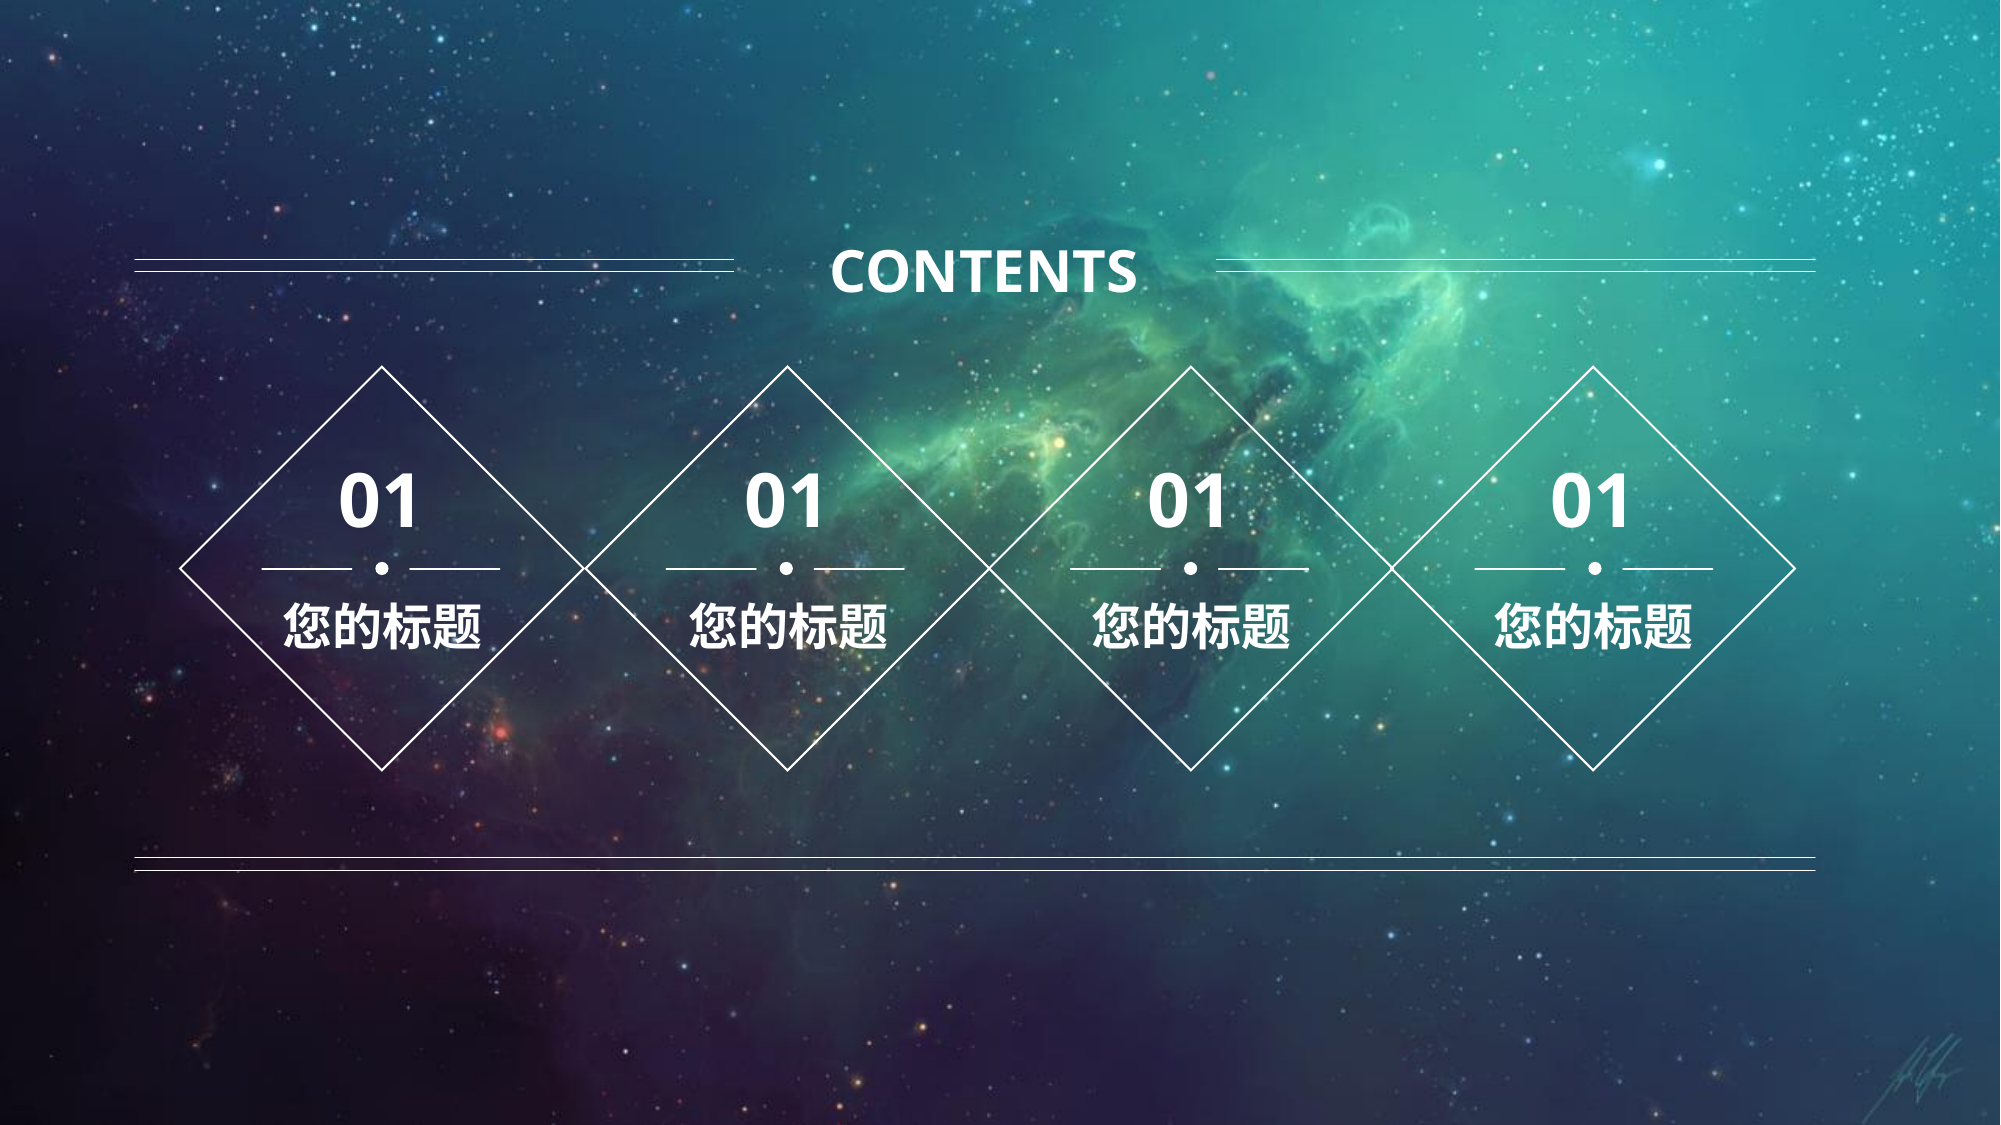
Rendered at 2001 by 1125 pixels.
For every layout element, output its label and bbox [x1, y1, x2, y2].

picture [0, 0, 2000, 1125]
text_box [134, 226, 1816, 871]
